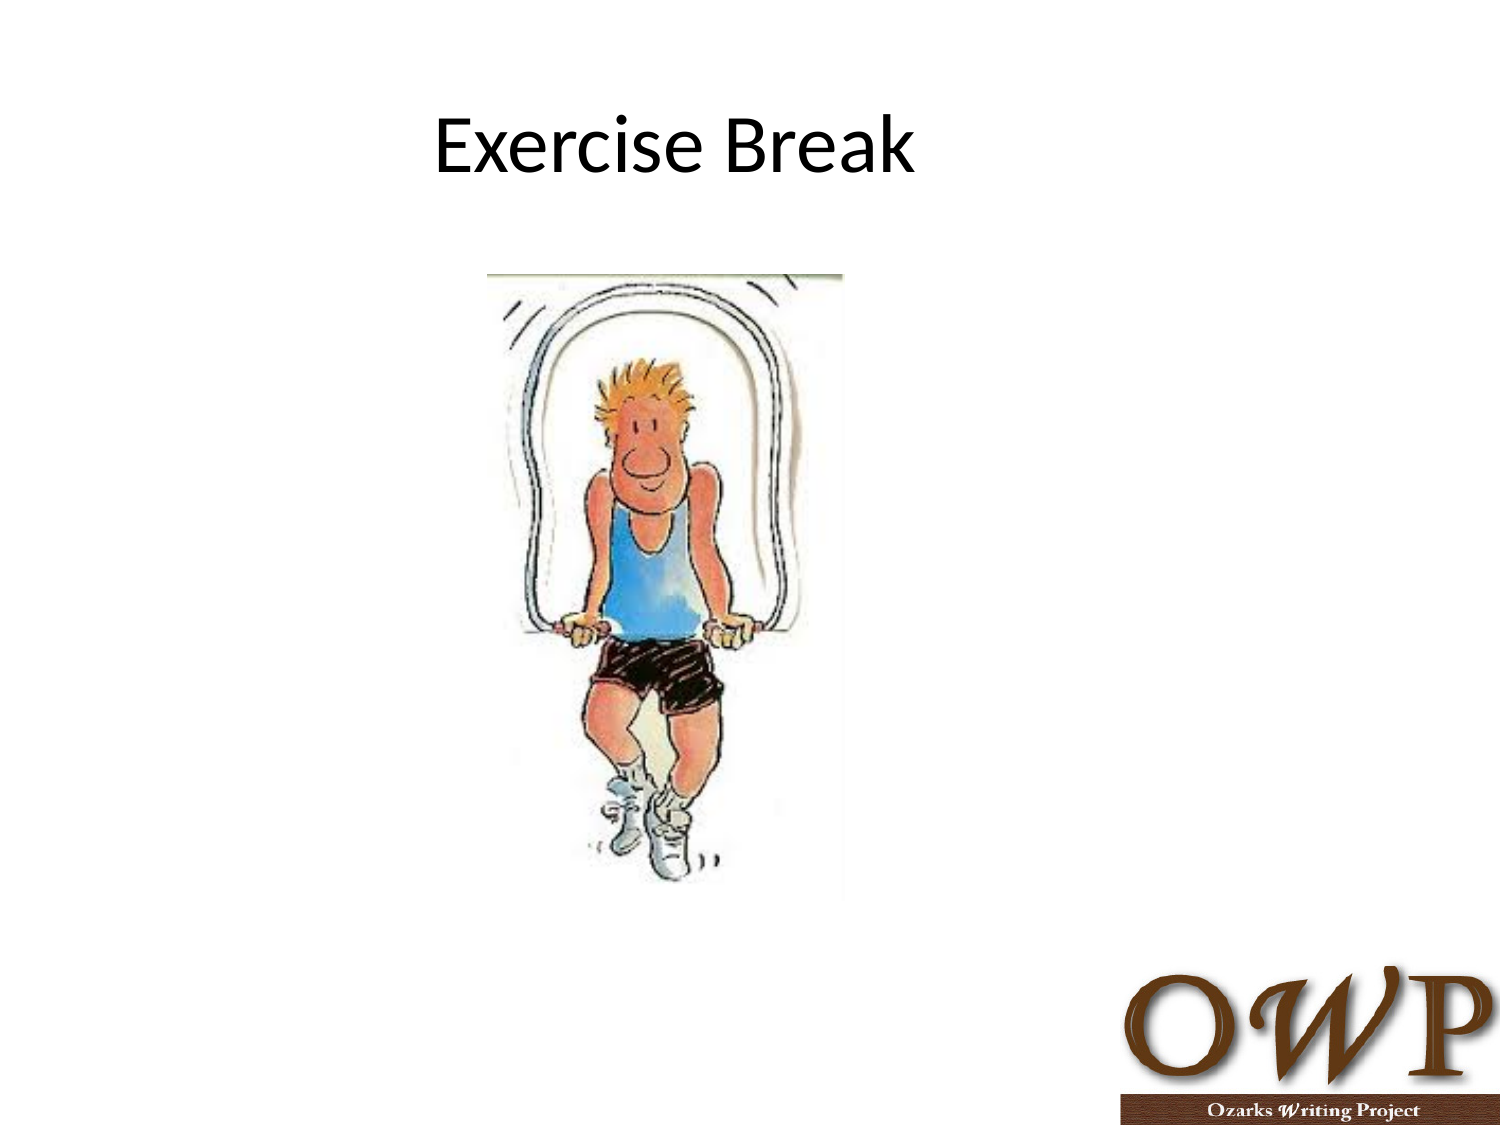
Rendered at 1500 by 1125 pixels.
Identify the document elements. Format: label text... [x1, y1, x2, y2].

picture [1120, 957, 1500, 1125]
picture [487, 274, 845, 901]
title Exercise Break [0, 44, 1351, 233]
